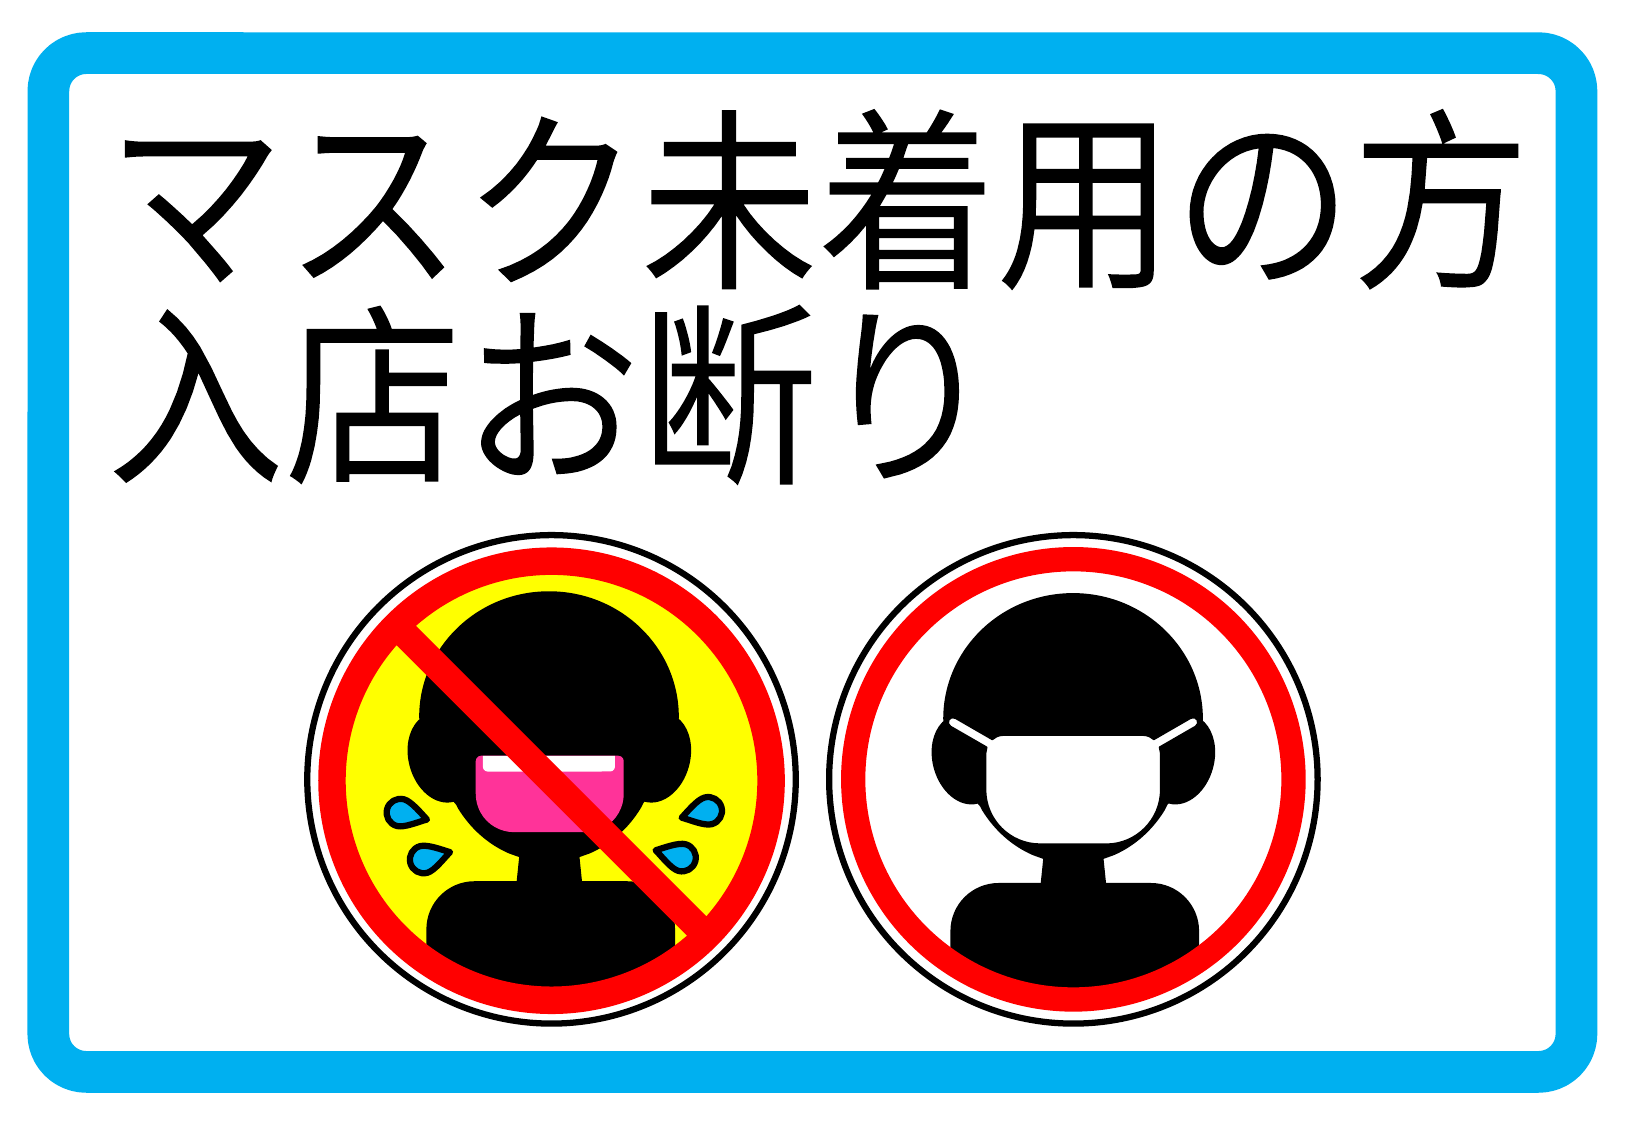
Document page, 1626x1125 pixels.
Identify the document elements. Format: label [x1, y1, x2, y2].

text_box [307, 534, 1318, 1024]
text_box [46, 50, 1579, 1075]
